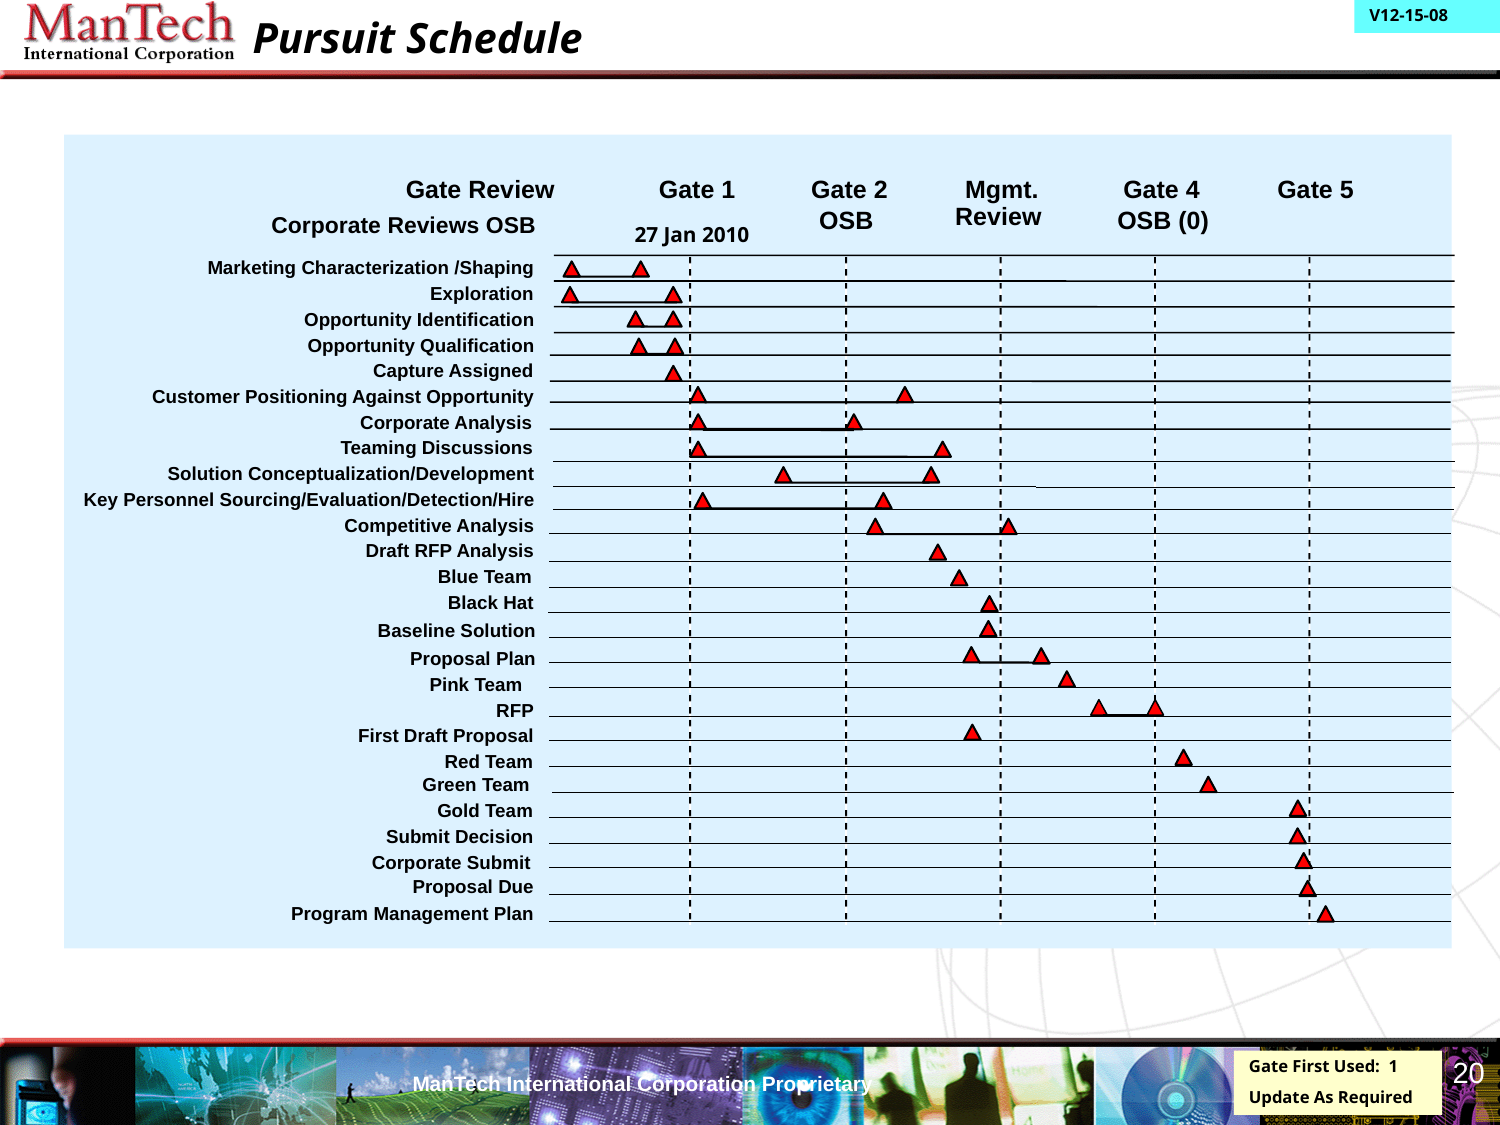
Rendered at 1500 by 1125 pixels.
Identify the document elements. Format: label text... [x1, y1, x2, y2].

slide_number 20 [1149, 1046, 1500, 1125]
text_box [627, 311, 644, 327]
text_box Green Team [376, 774, 581, 796]
text_box Proposal Due [366, 877, 585, 898]
text_box [963, 647, 980, 662]
text_box Gold Team [391, 801, 584, 822]
text_box Gate 5 [1246, 177, 1400, 205]
text_box [896, 386, 914, 402]
text_box Customer Positioning Against Opportunity [106, 387, 585, 408]
text_box Baseline Solution [332, 621, 587, 642]
text_box [694, 492, 711, 509]
text_box Draft RFP Analysis [319, 541, 585, 562]
text_box [980, 621, 997, 637]
text_box [1090, 699, 1108, 716]
text_box Gate First Used: 1 Update As Required [1233, 1050, 1443, 1115]
text_box Gate 2 [765, 177, 941, 205]
text_box [1058, 671, 1075, 687]
text_box [1317, 906, 1334, 921]
text_box [775, 467, 792, 483]
text_box Marketing Characterization /Shaping [161, 258, 585, 279]
text_box [1033, 648, 1049, 662]
text_box Corporate Reviews OSB [225, 213, 582, 239]
text_box [923, 467, 940, 483]
text_box Mgmt. Review [942, 177, 1062, 232]
text_box Capture Assigned [327, 361, 585, 382]
text_box [950, 570, 968, 586]
text_box [631, 338, 647, 354]
text_box Key Personnel Sourcing/Evaluation/Detection/Hire [37, 490, 586, 511]
text_box Exploration [384, 284, 585, 305]
text_box [981, 596, 998, 612]
text_box Blue Team [392, 567, 578, 588]
text_box [64, 510, 1452, 949]
text_box RFP [450, 700, 585, 722]
text_box [1175, 749, 1192, 765]
text_box Solution Conceptualization/Development [122, 464, 585, 485]
text_box [1300, 880, 1315, 894]
text_box [665, 286, 682, 303]
text_box [845, 414, 862, 429]
text_box [1289, 828, 1306, 843]
text_box [1147, 699, 1164, 716]
text_box [563, 261, 580, 277]
text_box Program Management Plan [245, 904, 585, 925]
text_box [665, 311, 682, 327]
text_box Opportunity Qualification [261, 335, 586, 357]
text_box [64, 134, 1452, 509]
text_box Gate 4 [1077, 177, 1246, 205]
text_box Opportunity Identification [258, 310, 586, 331]
text_box [690, 386, 707, 402]
text_box Corporate Analysis [314, 412, 583, 434]
text_box Black Hat [402, 593, 585, 614]
text_box Corporate Submit [326, 853, 582, 874]
text_box [561, 286, 579, 303]
text_box [632, 261, 649, 277]
text_box [964, 724, 981, 740]
text_box [934, 441, 951, 457]
text_box [690, 414, 707, 429]
text_box Proposal Plan [364, 649, 587, 670]
text_box 27 Jan 2010 [619, 216, 764, 254]
text_box [875, 492, 892, 509]
text_box [690, 441, 707, 457]
text_box [1000, 518, 1017, 533]
text_box First Draft Proposal [312, 726, 585, 747]
text_box [867, 518, 883, 533]
text_box [665, 365, 682, 381]
text_box OSB (0) [1071, 208, 1255, 236]
text_box Teaming Discussions [294, 438, 584, 459]
text_box [1289, 800, 1307, 816]
text_box Gate Review [360, 177, 601, 205]
text_box Gate 1 [613, 177, 765, 205]
text_box Pink Team [384, 674, 574, 696]
text_box [667, 338, 684, 354]
text_box Submit Decision [340, 827, 585, 848]
text_box [1200, 776, 1217, 793]
text_box [1296, 853, 1312, 867]
text_box Red Team [398, 752, 584, 773]
text_box [929, 544, 947, 560]
text_box Competitive Analysis [298, 516, 585, 537]
title Pursuit Schedule [237, 4, 1500, 70]
text_box OSB [773, 208, 920, 236]
